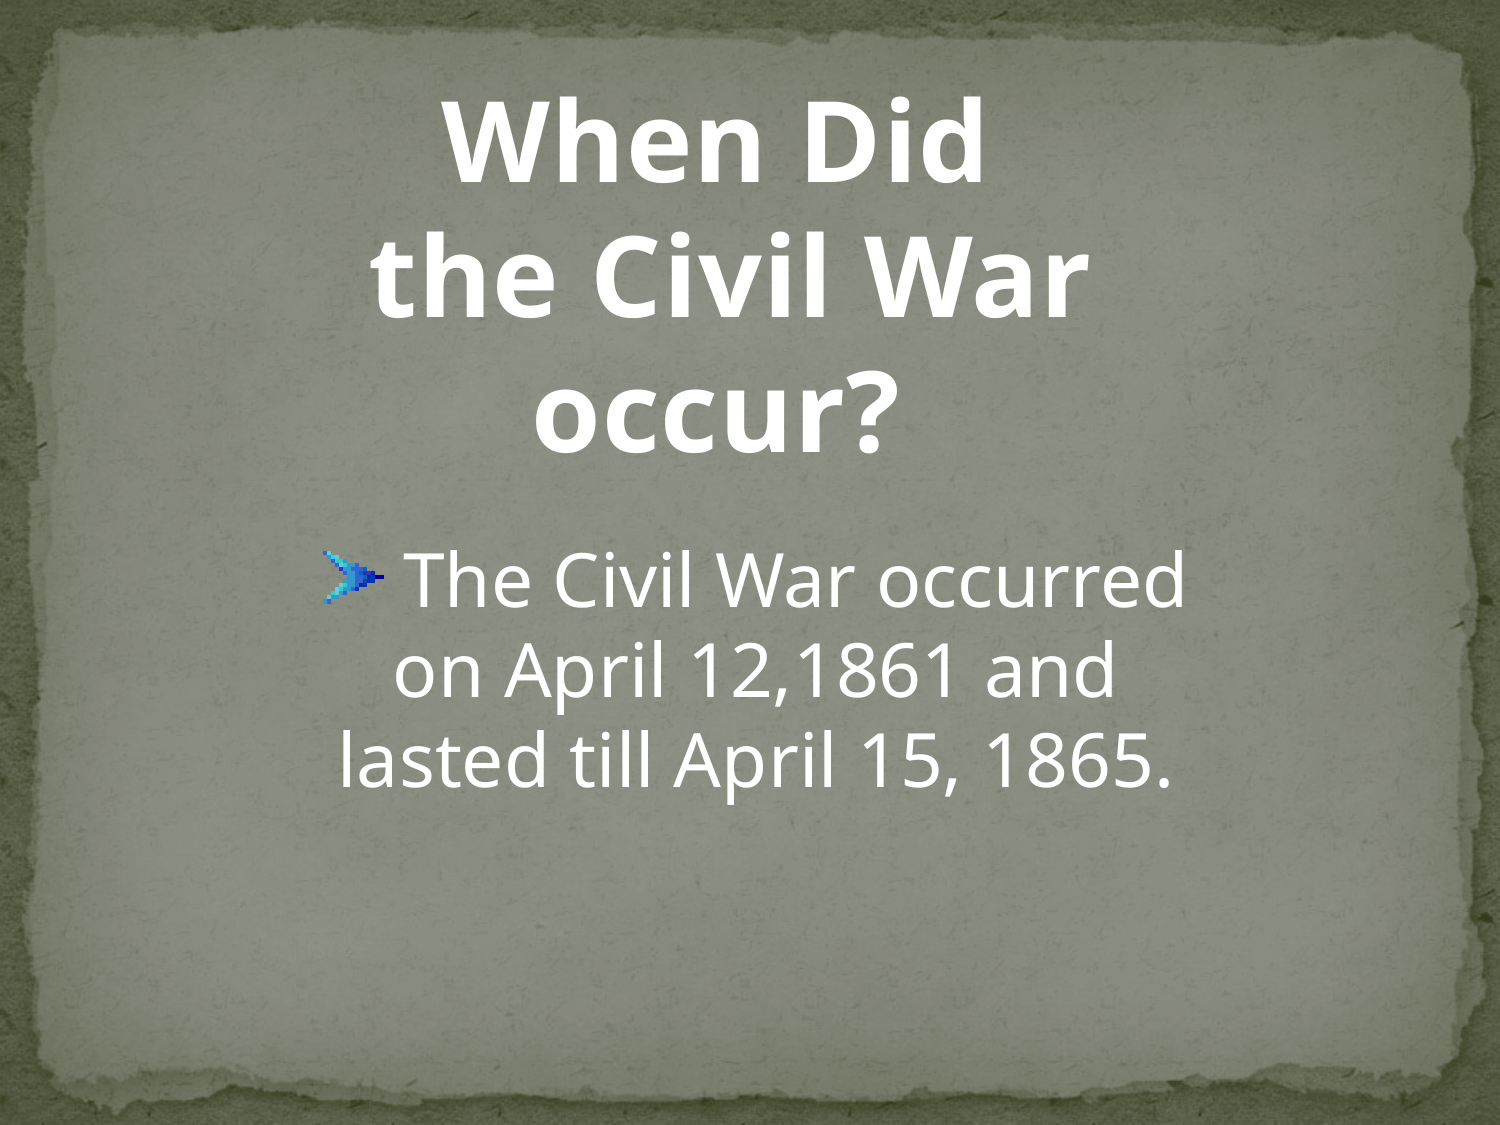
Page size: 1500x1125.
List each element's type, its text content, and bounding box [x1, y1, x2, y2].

picture [323, 551, 384, 604]
text_box The Civil War occurred on April 12,1861 and lasted till April 15, 1865. [299, 524, 1213, 810]
text_box When Did the Civil War occur? [212, 62, 1250, 483]
